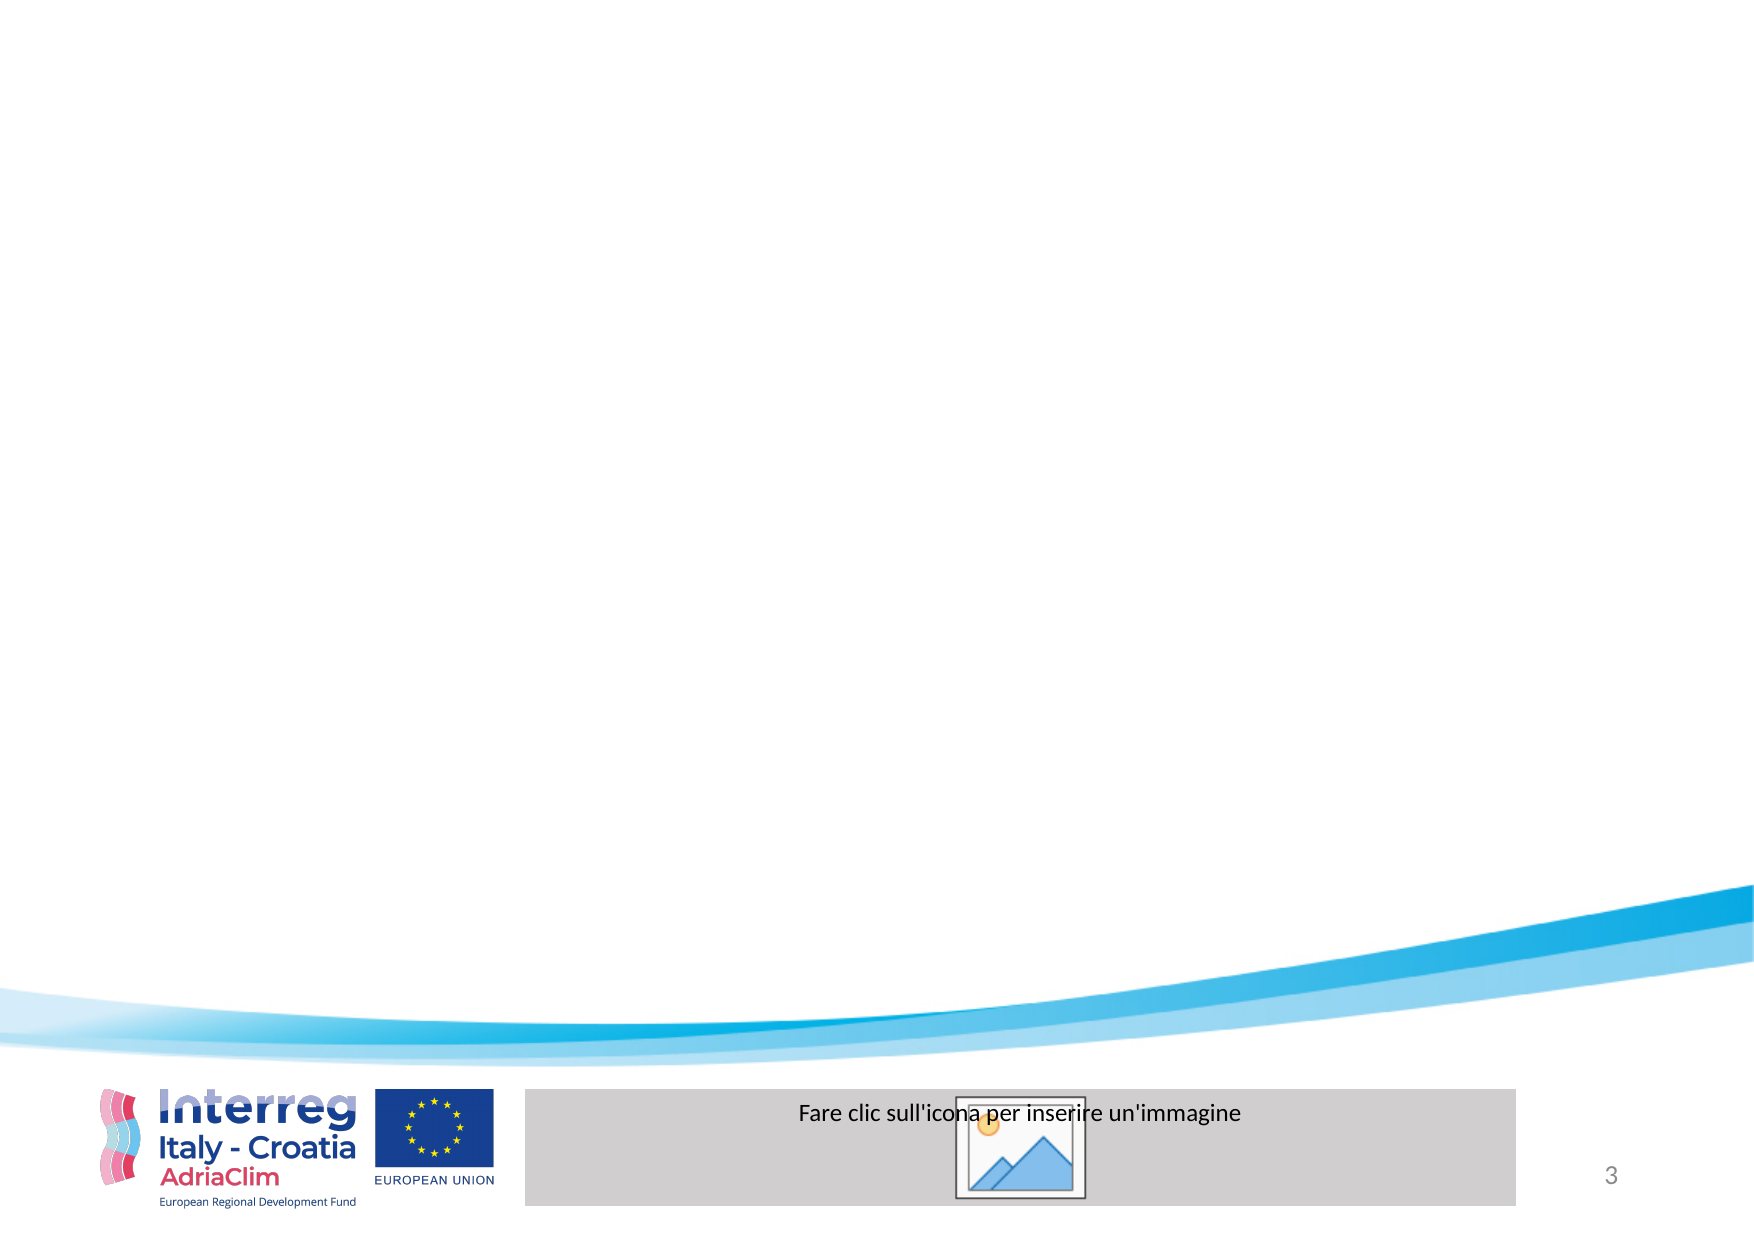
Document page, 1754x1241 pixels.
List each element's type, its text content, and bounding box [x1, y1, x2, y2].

slide_number 3 [1532, 1140, 1634, 1207]
picture [0, 884, 1754, 1219]
